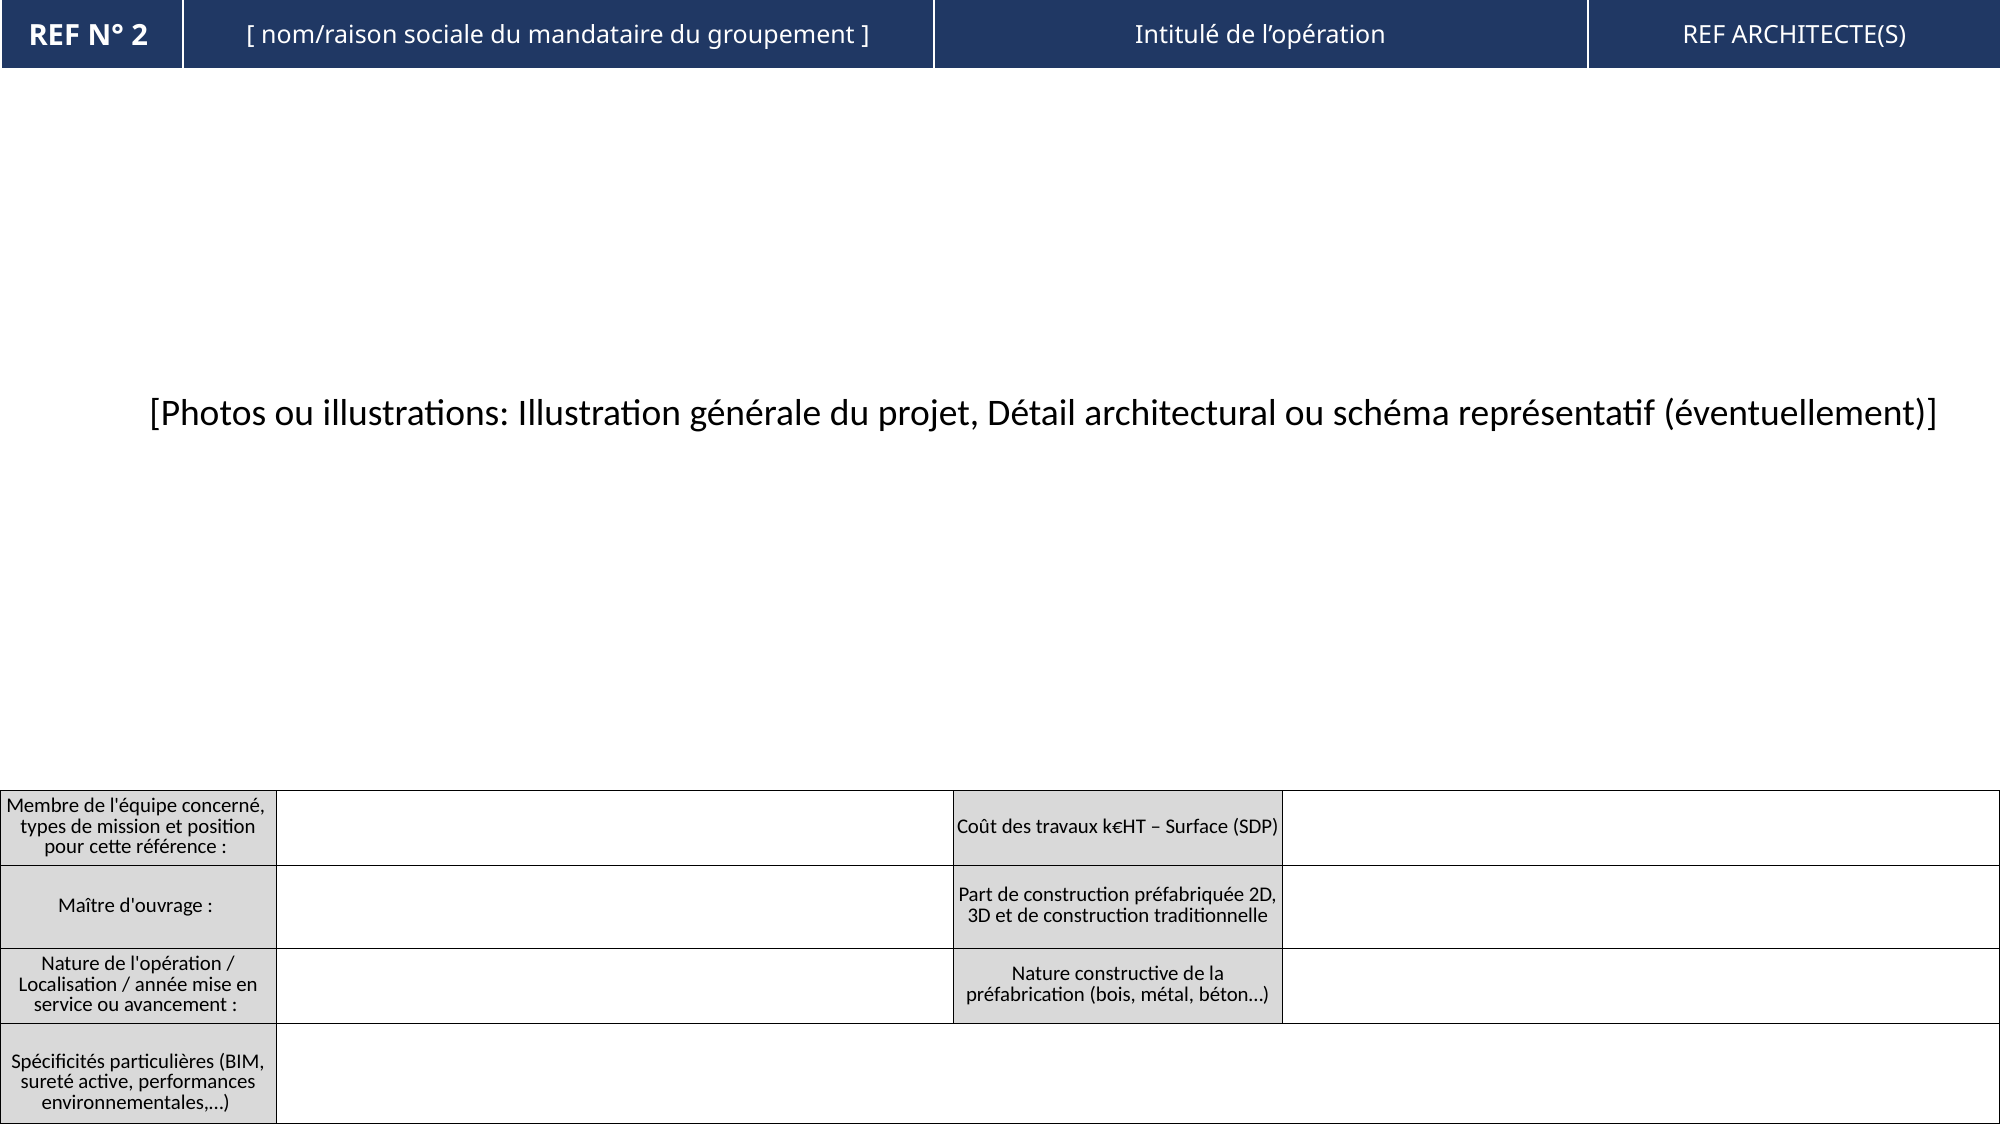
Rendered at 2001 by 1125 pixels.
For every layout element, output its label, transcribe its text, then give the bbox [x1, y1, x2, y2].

table_cell [1283, 866, 1999, 948]
table_cell Nature constructive de la préfabrication (bois, métal, béton…) [954, 949, 1282, 1023]
table_cell Part de construction préfabriquée 2D, 3D et de construction traditionnelle [954, 866, 1282, 948]
table_cell [277, 866, 953, 948]
table_cell Spécificités particulières (BIM, sureté active, performances environnementales,…) [1, 1024, 276, 1123]
table_header Membre de l'équipe concerné, types de mission et position pour cette référence : [1, 791, 276, 865]
table_cell [277, 1024, 1999, 1123]
table_header Intitulé de l’opération [935, 0, 1587, 68]
table_cell [1283, 949, 1999, 1023]
table_header [ nom/raison sociale du mandataire du groupement ] [184, 0, 933, 68]
text_box [Photos ou illustrations: Illustration générale du projet, Détail architectural ou schéma représentatif (éventuellement)] [113, 380, 1976, 440]
table_header REF ARCHITECTE(S) [1589, 0, 2000, 68]
table_cell Maître d'ouvrage : [1, 866, 276, 948]
table_header [277, 791, 953, 865]
table_header [1283, 791, 1999, 865]
table_header Coût des travaux k€HT – Surface (SDP) [954, 791, 1282, 865]
table_header REF N° 2 [2, 0, 182, 68]
table_cell Nature de l'opération / Localisation / année mise en service ou avancement : [1, 949, 276, 1023]
table_cell [277, 949, 953, 1023]
